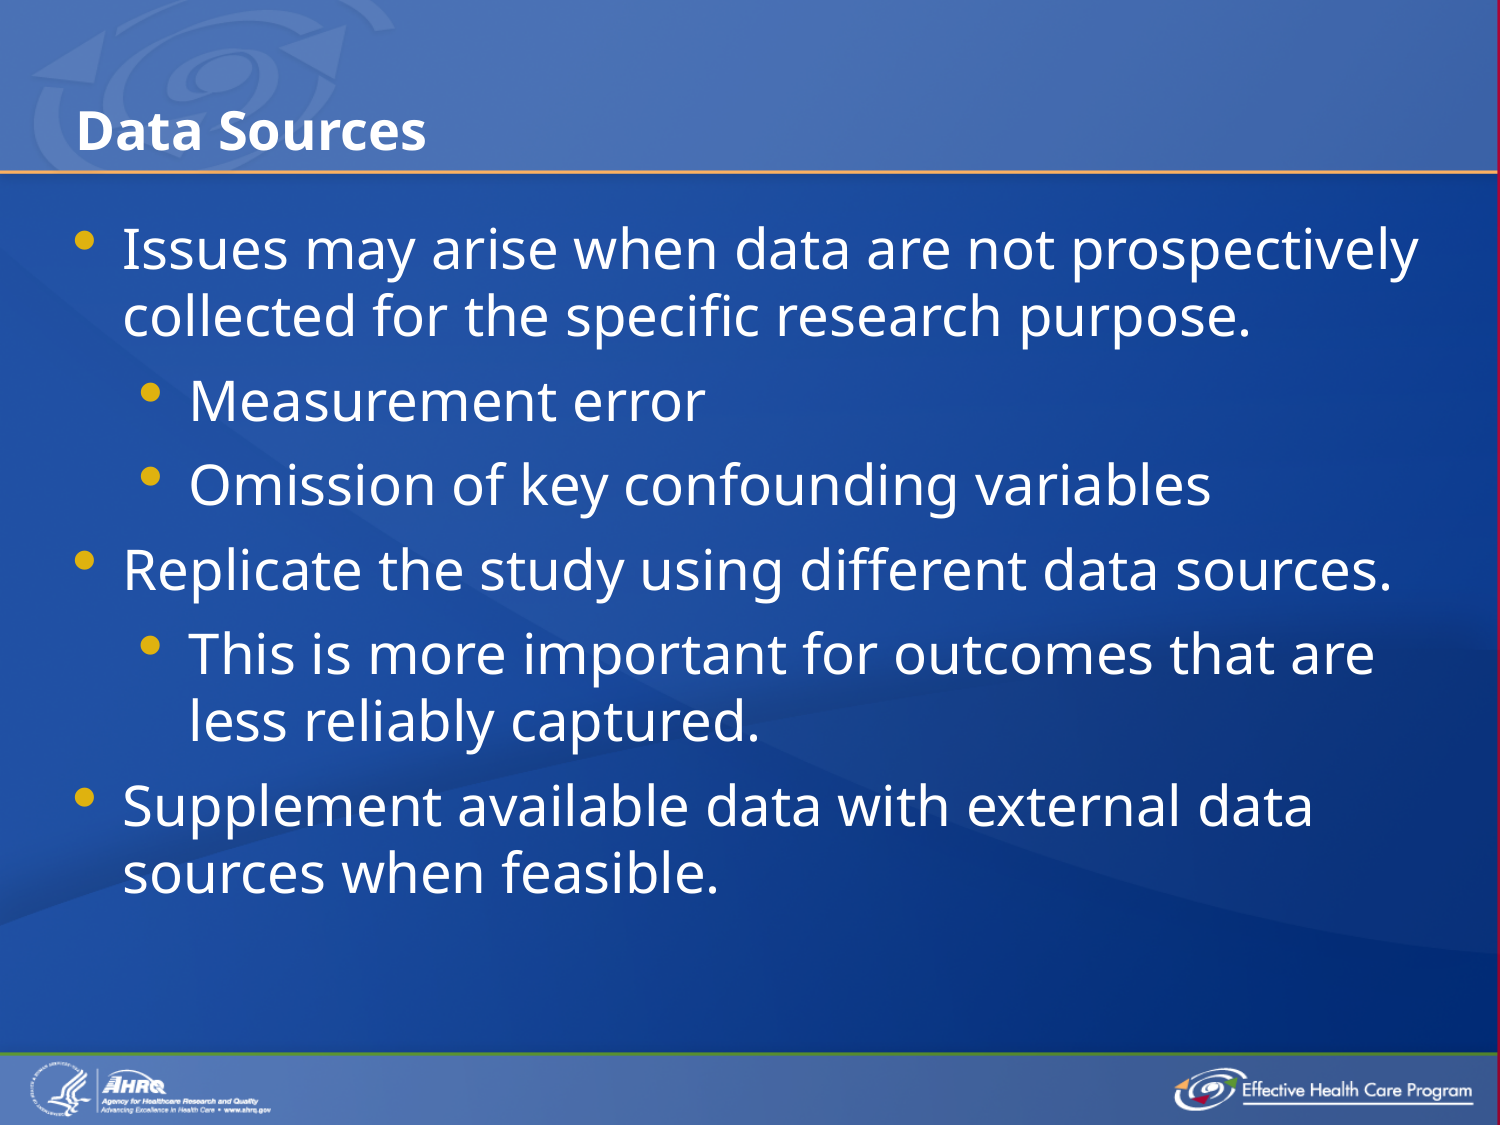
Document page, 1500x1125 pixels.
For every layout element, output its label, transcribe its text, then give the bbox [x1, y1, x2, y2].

picture [0, 0, 1500, 1125]
list Issues may arise when data are not prospectively collected for the specific research purpose. Measurement error Omission of key confounding variables Replicate the study using different data sources. This is more important for outcomes that are less reliably captured. Supplement available data with external data sources when feasible. [75, 213, 1425, 1005]
title Data Sources [75, 21, 1425, 163]
